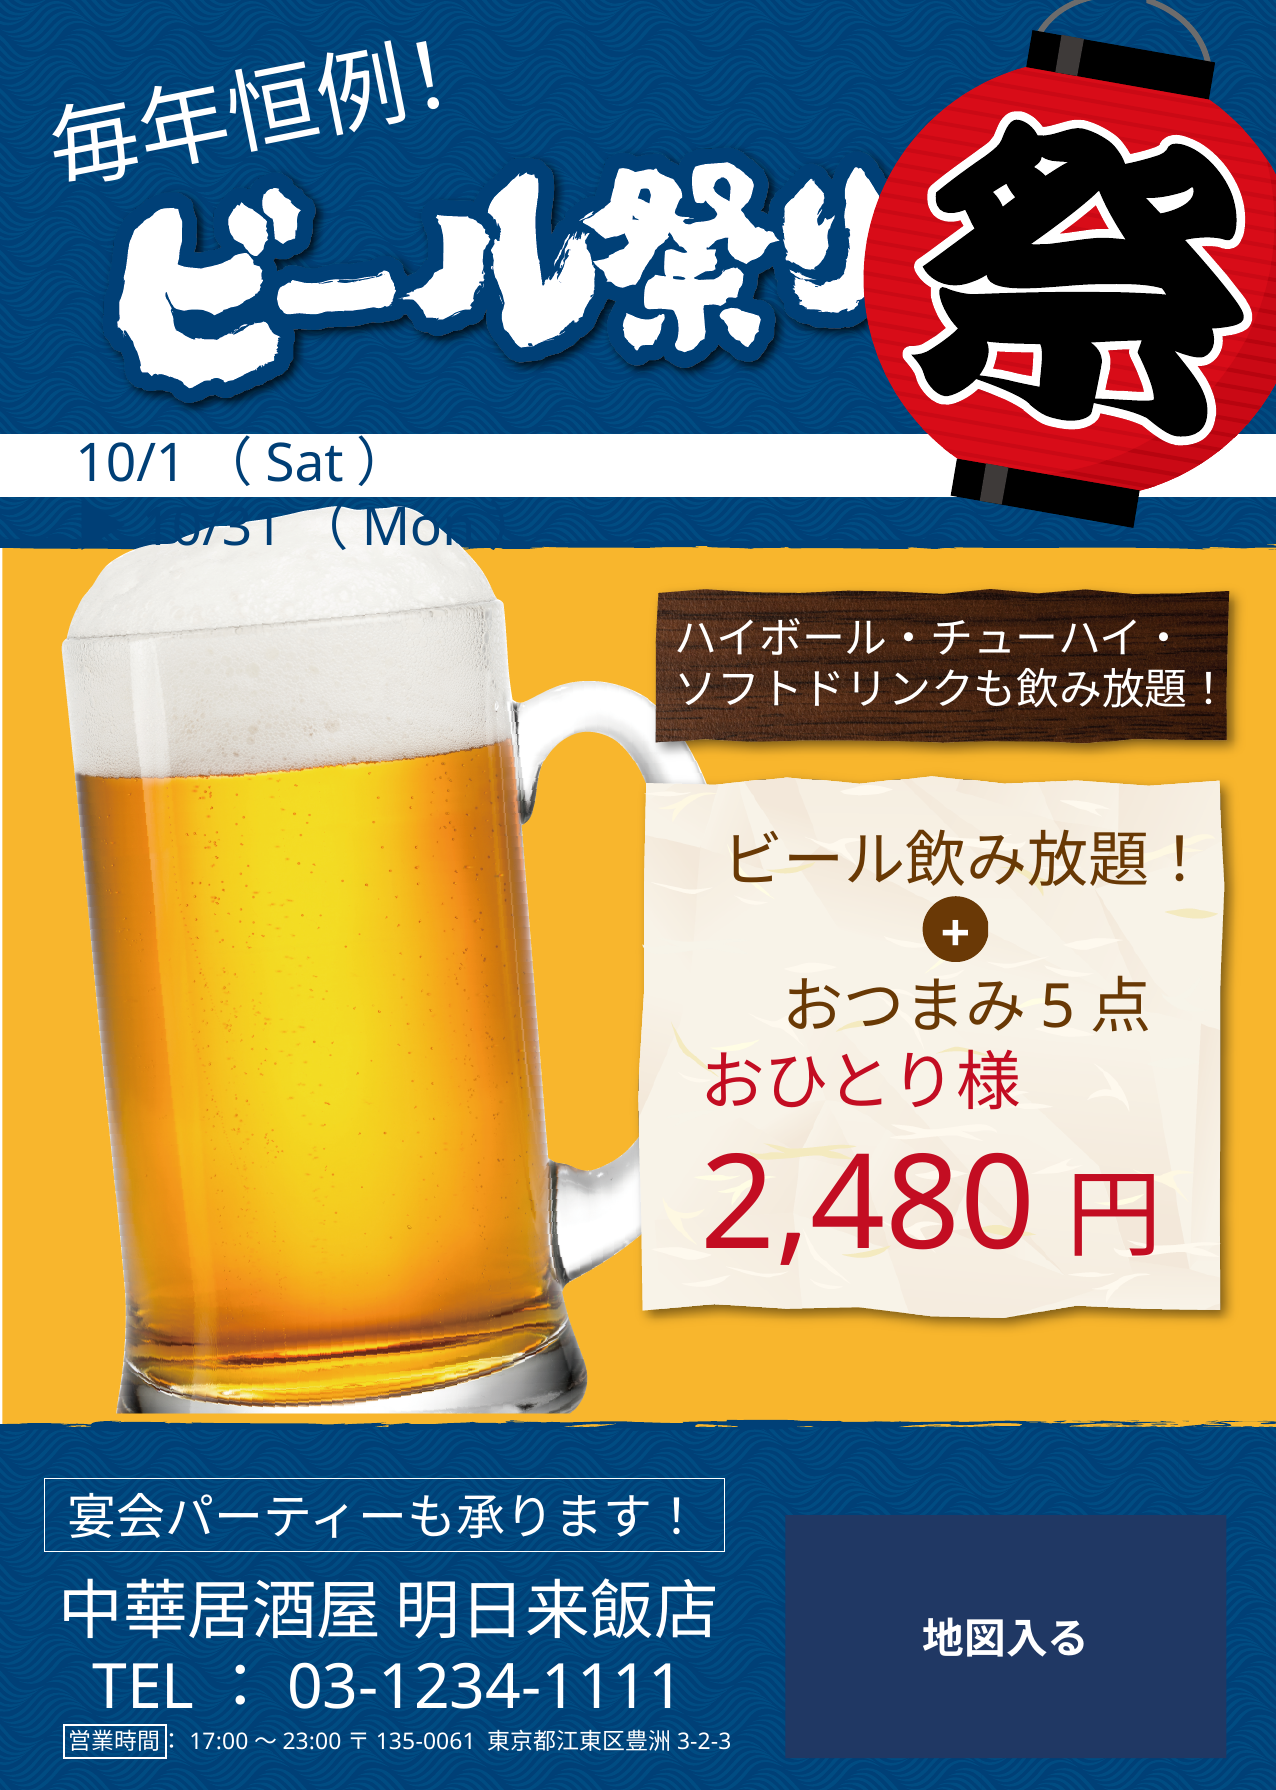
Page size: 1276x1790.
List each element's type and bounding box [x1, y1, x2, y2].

picture [0, 0, 1276, 1790]
text_box [685, 813, 1248, 1287]
